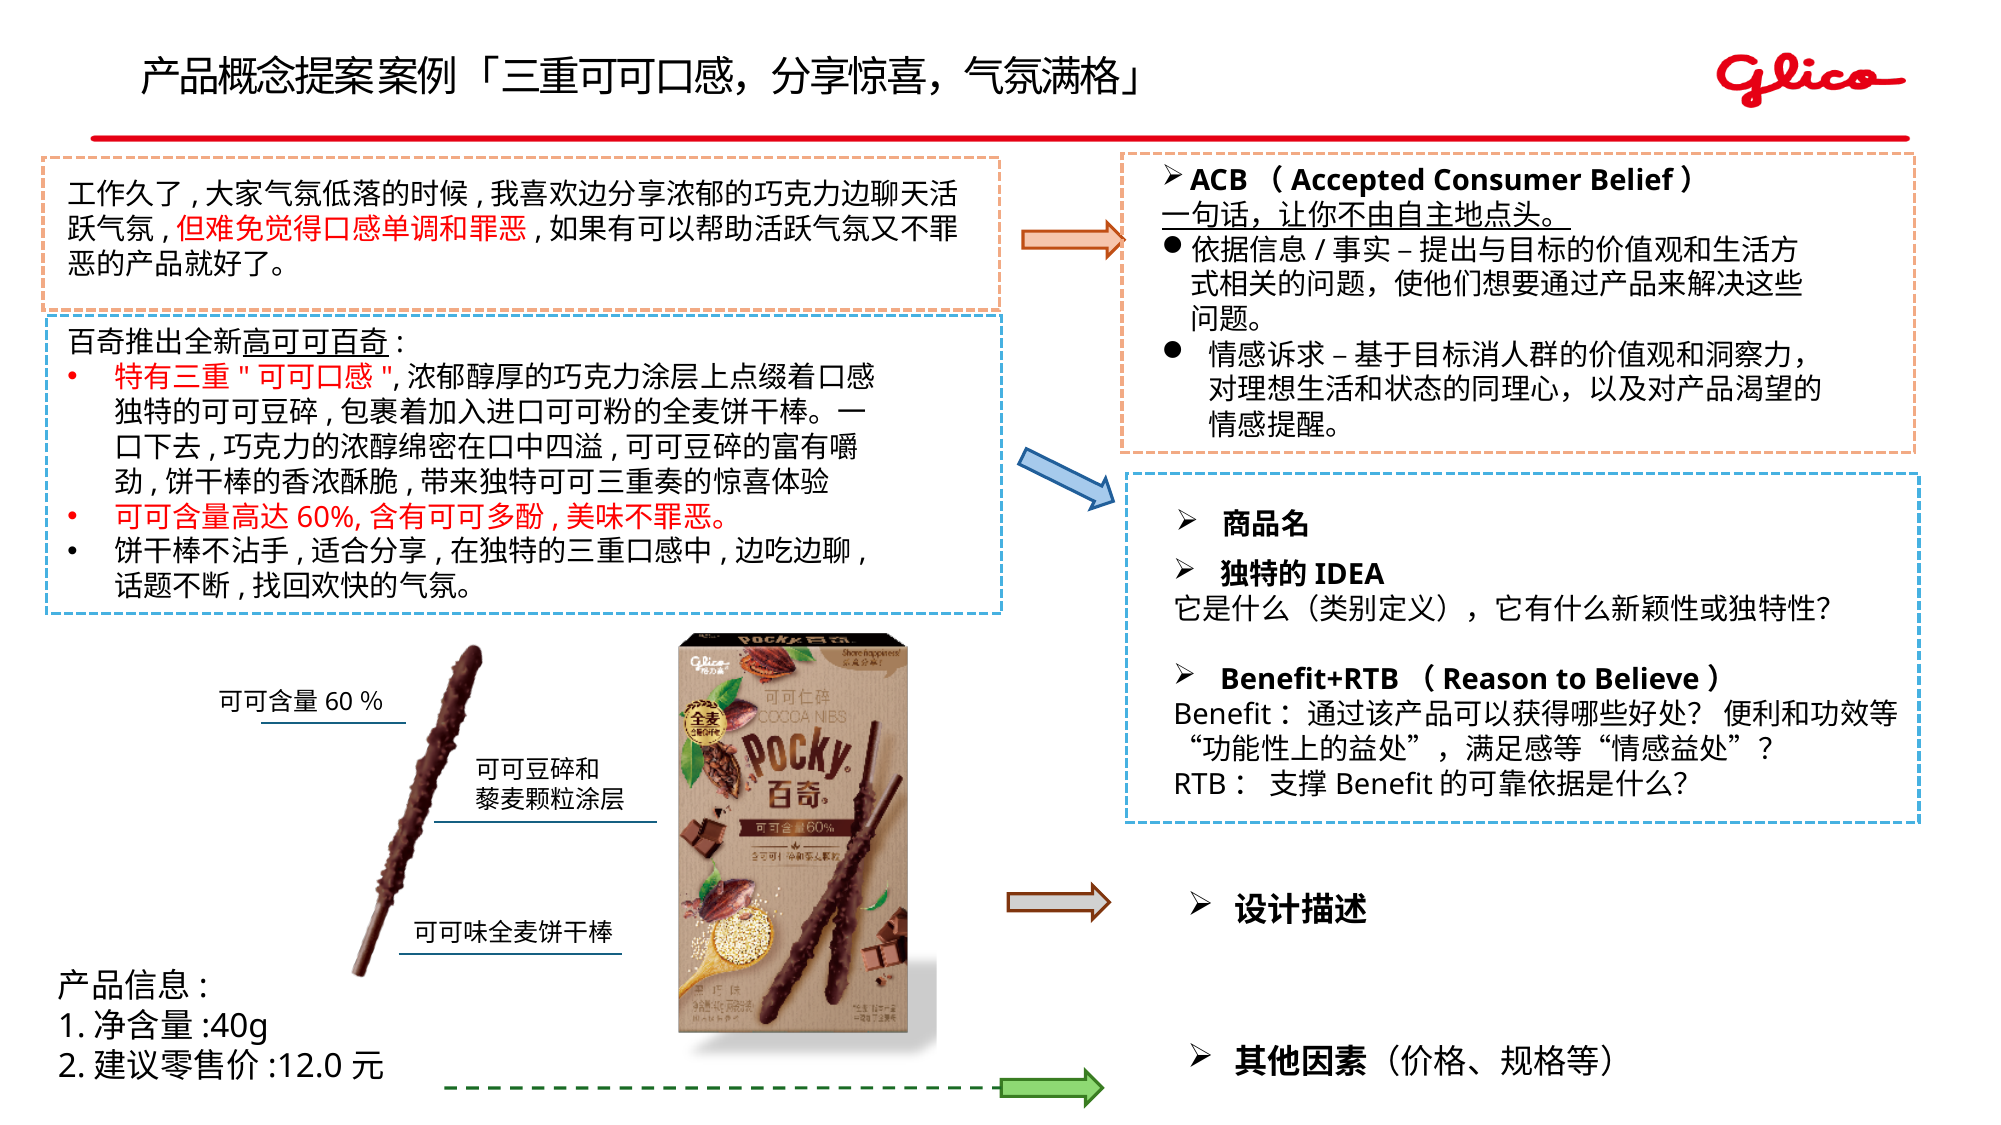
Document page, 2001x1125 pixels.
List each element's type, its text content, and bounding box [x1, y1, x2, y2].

text_box 产品信息: 1.净含量:40g 2.建议零售价:12.0元 [43, 956, 411, 1092]
text_box [41, 156, 1001, 312]
text_box 独特的IDEA 它是什么（类别定义），它有什么新颖性或独特性？ Benefit+RTB（Reason to Believe） Benefit：通过该产品可以获得哪些好处？ 便利和功效等“功能性上的益处”，满足感等“情感益处”？ RTB： 支撑Benefit的可靠依据是什么？ [1158, 547, 1951, 843]
text_box [1021, 218, 1122, 261]
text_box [203, 608, 701, 1003]
title 产品概念提案 案例「三重可可口感，分享惊喜，气氛满格」 [134, 34, 1322, 123]
text_box [1120, 152, 1916, 454]
text_box 其他因素（价格、规格等） [1172, 1032, 1772, 1088]
text_box [1016, 446, 1116, 512]
text_box [1006, 881, 1112, 924]
text_box [1125, 472, 1921, 824]
text_box 设计描述 [1173, 880, 1634, 936]
text_box [45, 314, 1003, 615]
text_box [999, 1067, 1105, 1109]
picture [0, 0, 2000, 1125]
